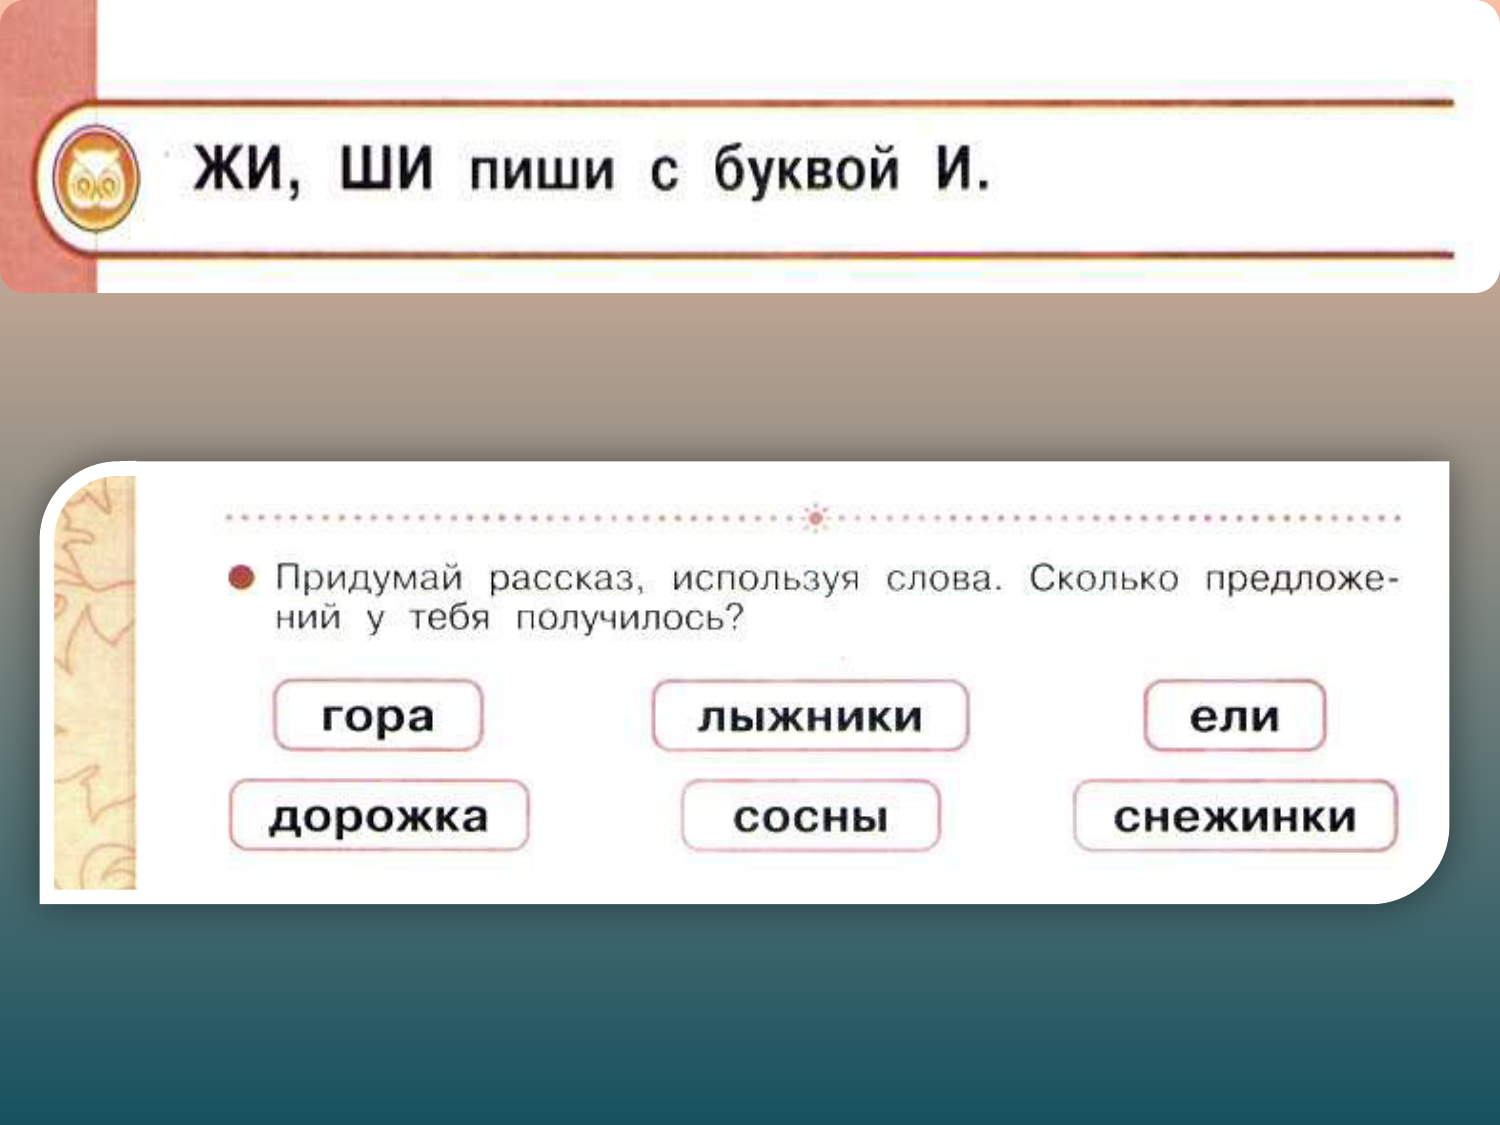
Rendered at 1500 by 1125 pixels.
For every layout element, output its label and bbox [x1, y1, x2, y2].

picture [46, 468, 1443, 898]
picture [0, 0, 1500, 294]
